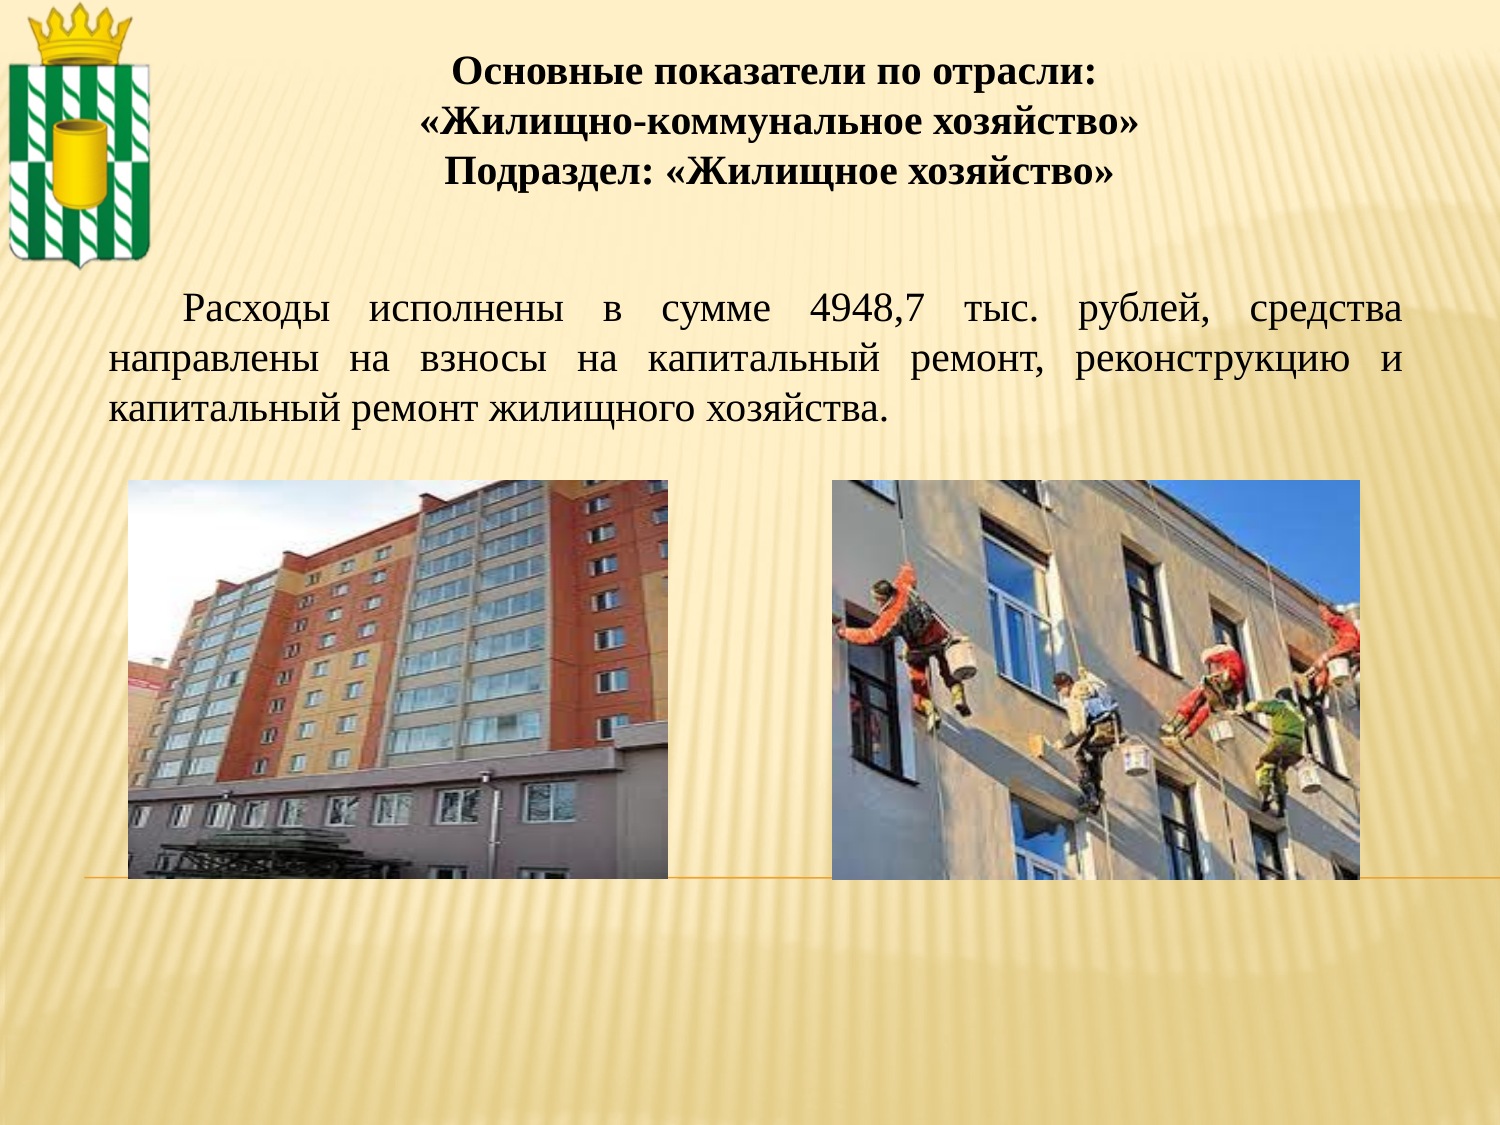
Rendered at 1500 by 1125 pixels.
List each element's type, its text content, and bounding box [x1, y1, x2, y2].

picture [128, 480, 669, 880]
text_box Основные показатели по отрасли: «Жилищно-коммунальное хозяйство» Подраздел: «Жилищное хозяйство» [162, 35, 1495, 200]
picture [831, 480, 1360, 880]
text_box Расходы исполнены в сумме 4948,7 тыс. рублей, средства направлены на взносы на капитальный ремонт, реконструкцию и капитальный ремонт жилищного хозяйства. [93, 272, 1418, 437]
picture [4, 0, 153, 271]
